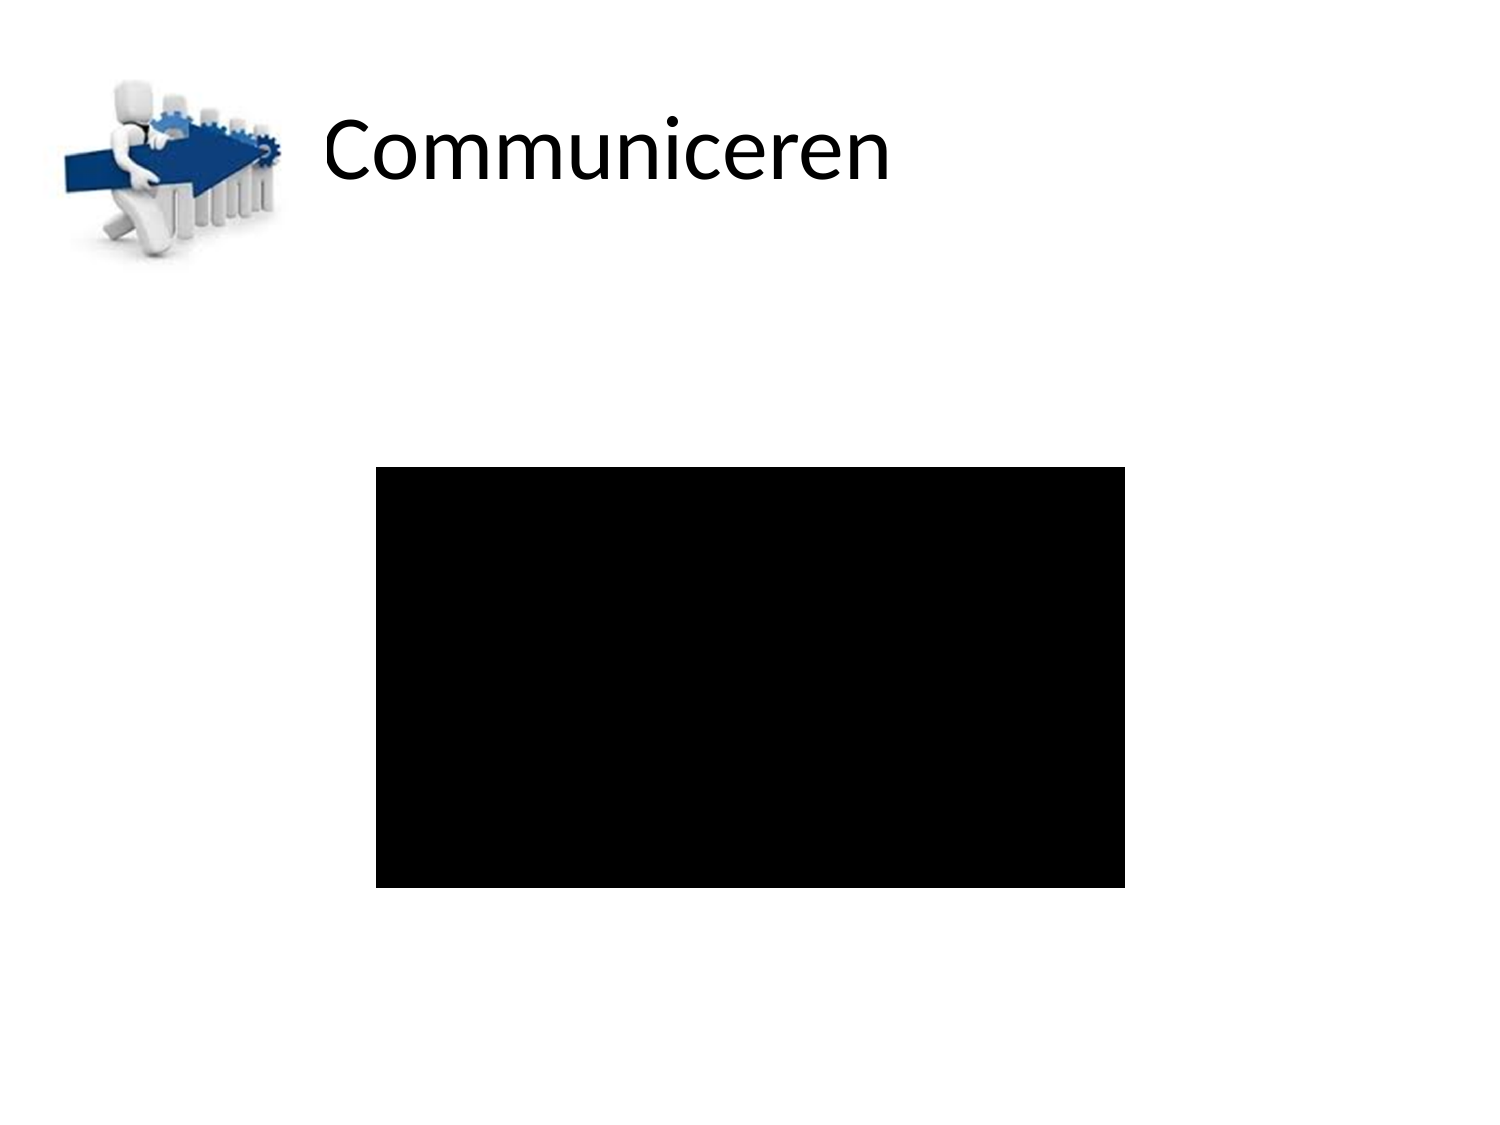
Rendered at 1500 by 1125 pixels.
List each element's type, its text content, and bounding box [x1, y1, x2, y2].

picture [17, 66, 327, 281]
title Communiceren [301, 54, 916, 232]
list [375, 466, 1126, 889]
